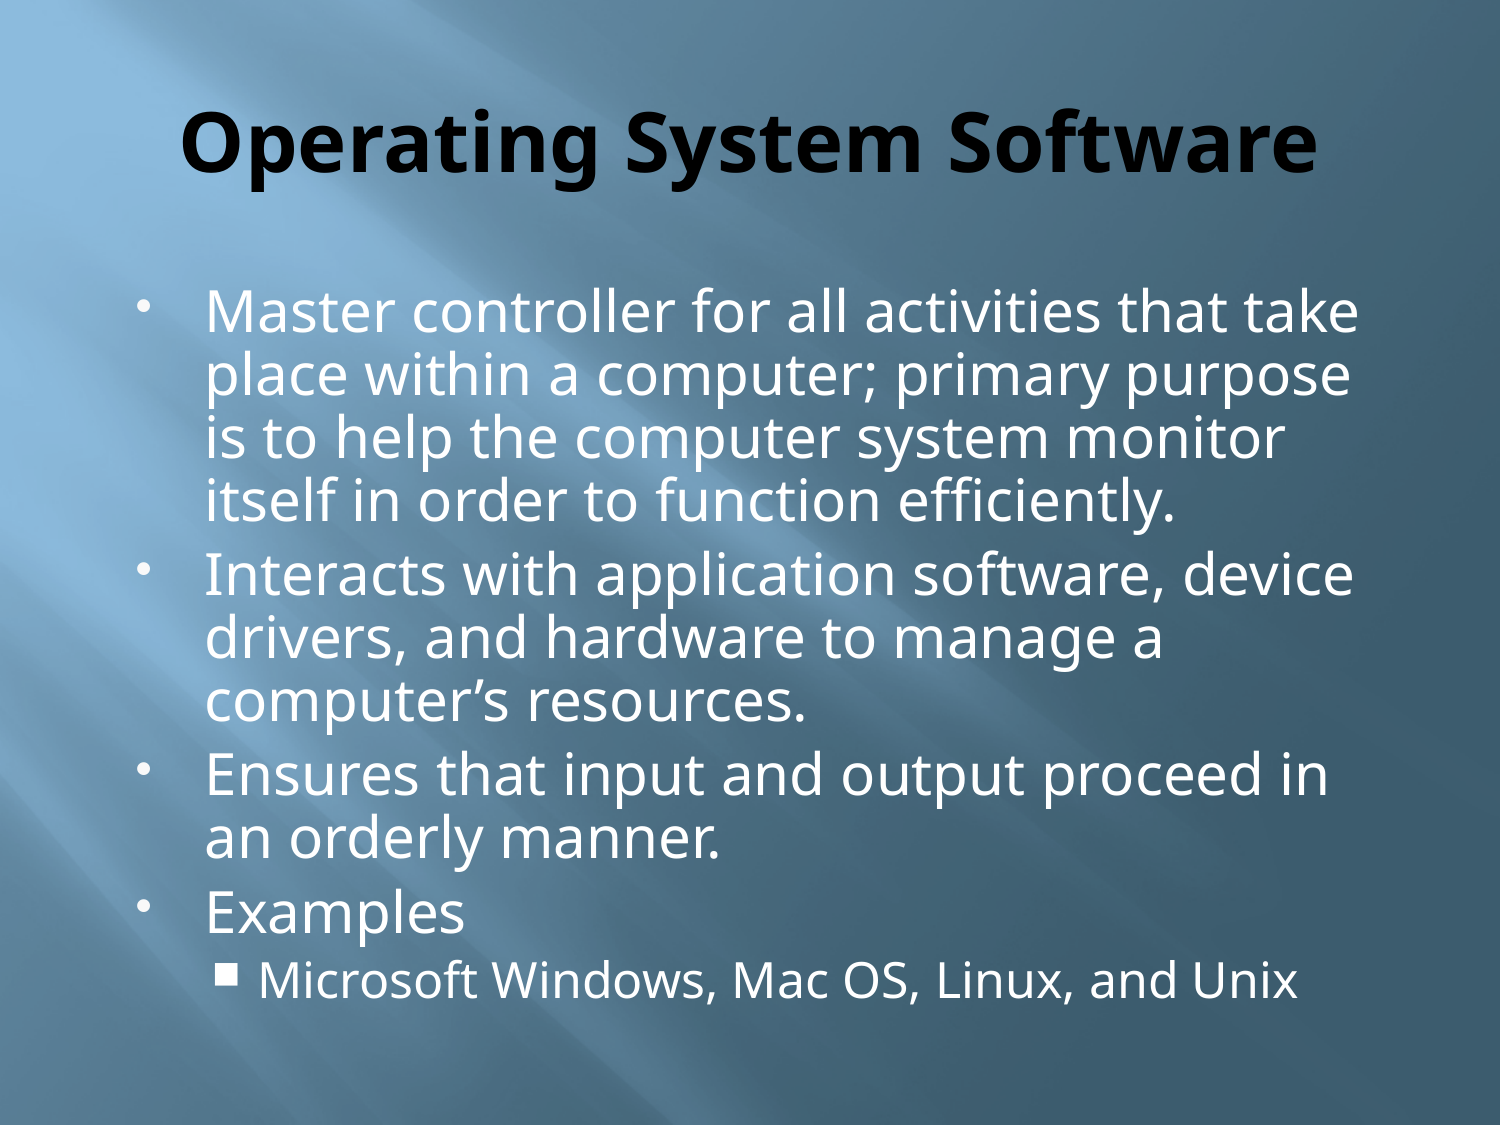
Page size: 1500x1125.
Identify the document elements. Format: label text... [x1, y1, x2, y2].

list Master controller for all activities that take place within a computer; primary purpose is to help the computer system monitor itself in order to function efficiently. Interacts with application software, device drivers, and hardware to manage a computer’s resources. Ensures that input and output proceed in an orderly manner. Examples Microsoft Windows, Mac OS, Linux, and Unix [99, 275, 1425, 1025]
title Operating System Software [75, 45, 1425, 233]
